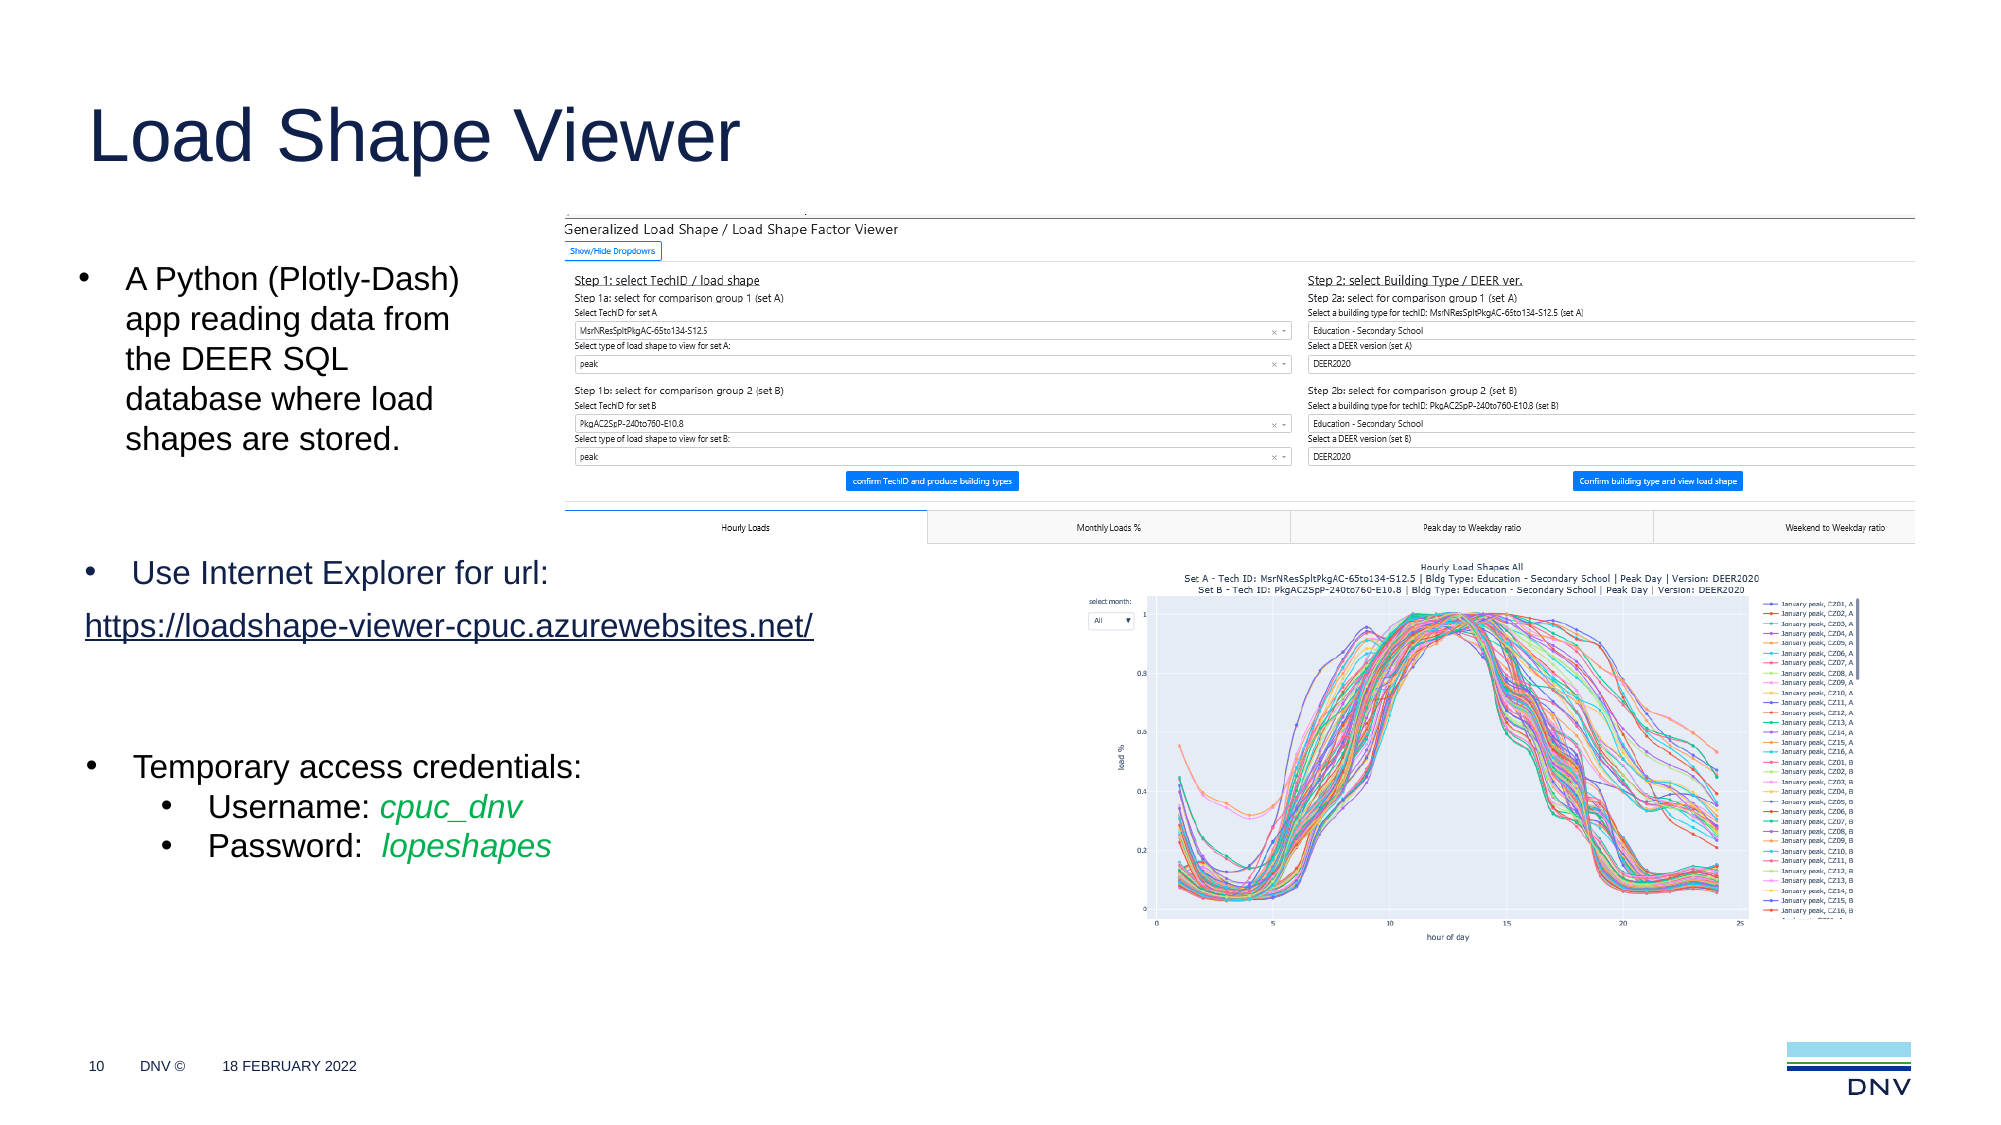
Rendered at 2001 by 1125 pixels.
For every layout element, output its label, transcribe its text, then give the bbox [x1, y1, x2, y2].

text_box Use Internet Explorer for url: https://loadshape-viewer-cpuc.azurewebsites.net/ [84, 551, 559, 644]
text_box A Python (Plotly-Dash) app reading data from the DEER SQL database where load shapes are stored. [63, 249, 500, 505]
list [564, 214, 1916, 952]
slide_number 10 [88, 1056, 133, 1082]
text_box Load Shape Viewer [88, 102, 1912, 164]
text_box Temporary access credentials: Username: cpuc_dnv Password: lopeshapes [71, 737, 559, 912]
